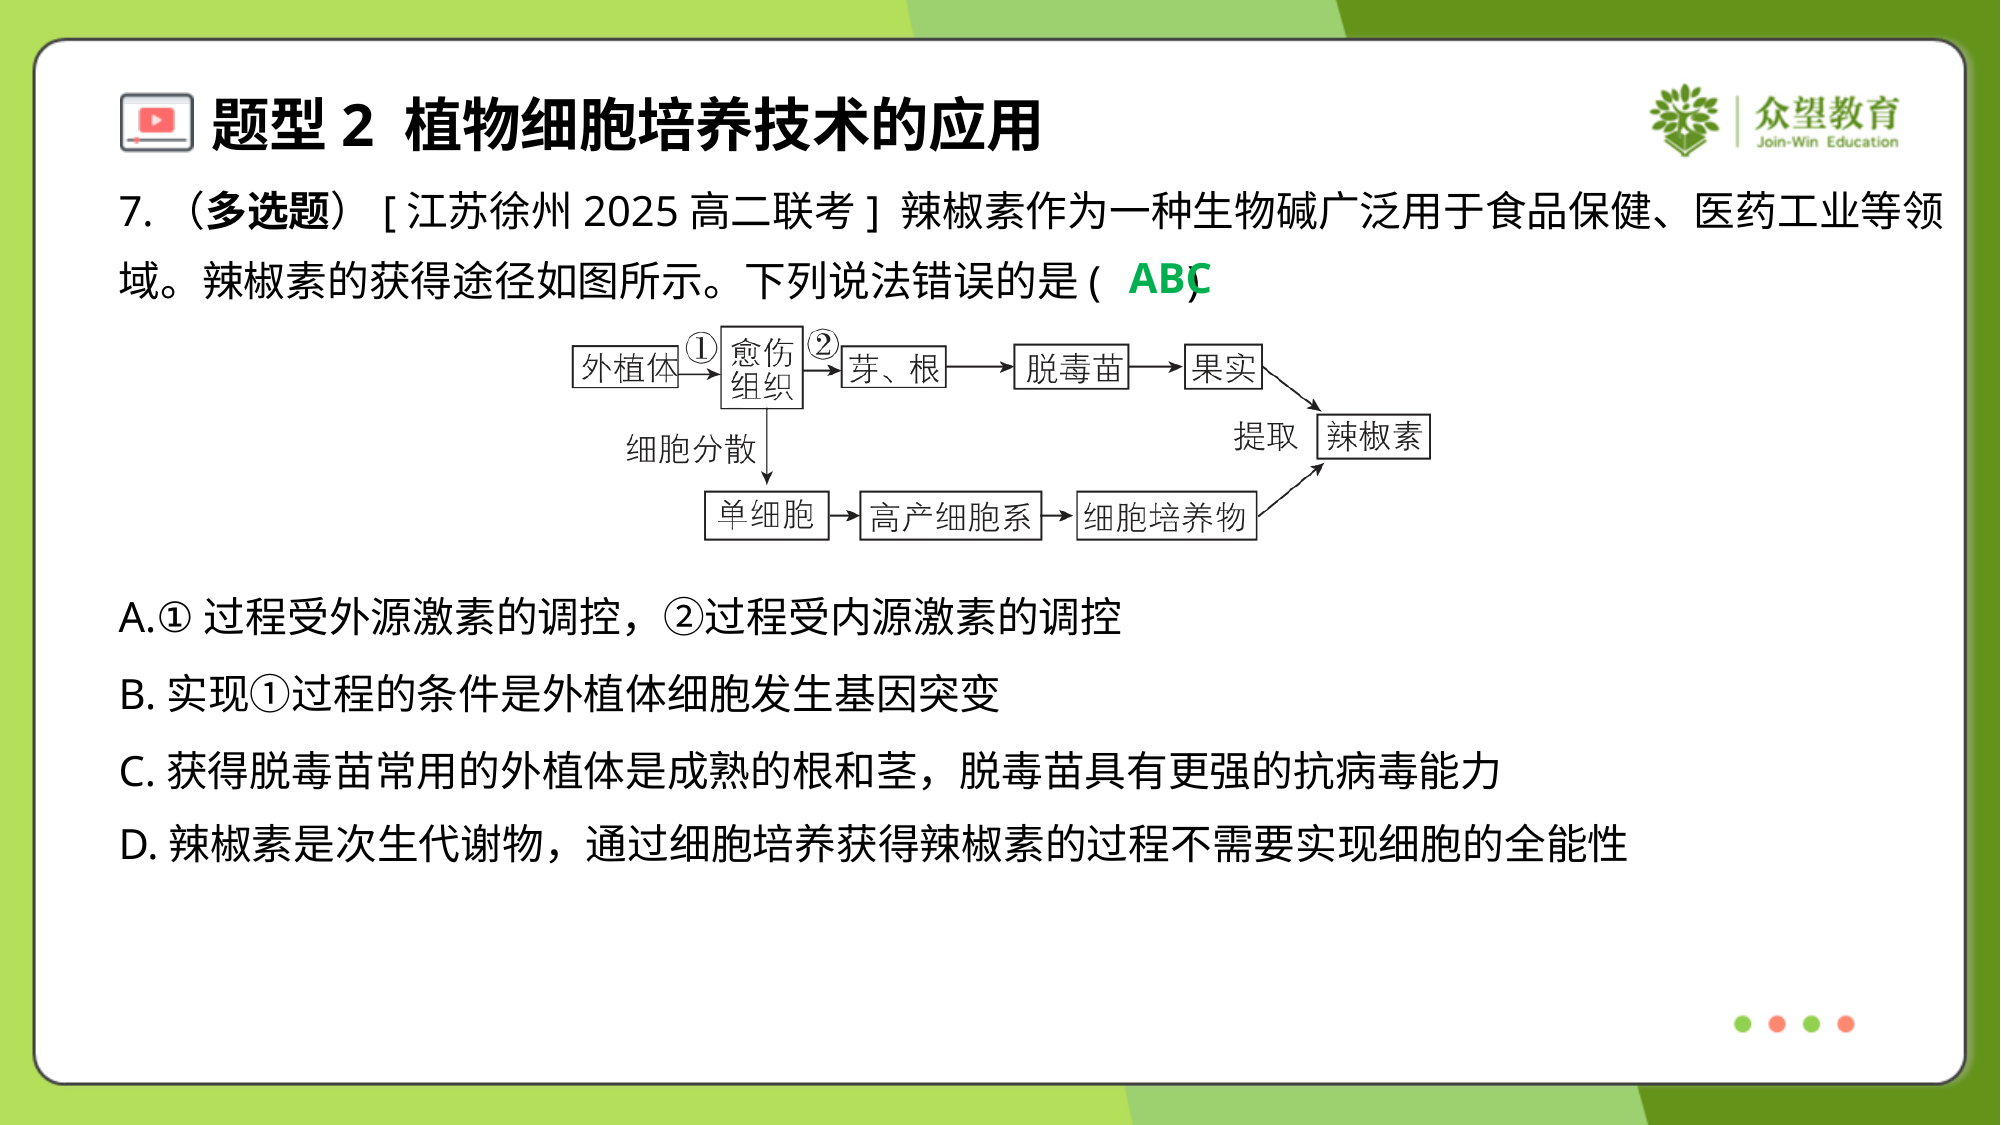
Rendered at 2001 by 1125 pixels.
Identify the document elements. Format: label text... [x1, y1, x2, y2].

picture [0, 0, 2000, 1125]
text_box ABC [1111, 231, 1230, 296]
text_box 7.（多选题）[江苏徐州2025高二联考] 辣椒素作为一种生物碱广泛用于食品保健、医药工业等领 域。辣椒素的获得途径如图所示。下列说法错误的是( ) [118, 159, 1883, 298]
text_box A.①过程受外源激素的调控，②过程受内源激素的调控 B.实现①过程的条件是外植体细胞发生基因突变 C.获得脱毒苗常用的外植体是成熟的根和茎，脱毒苗具有更强的抗病毒能力 D.辣椒素是次生代谢物，通过细胞培养获得辣椒素的过程不需要实现细胞的全能性 [118, 565, 1883, 861]
